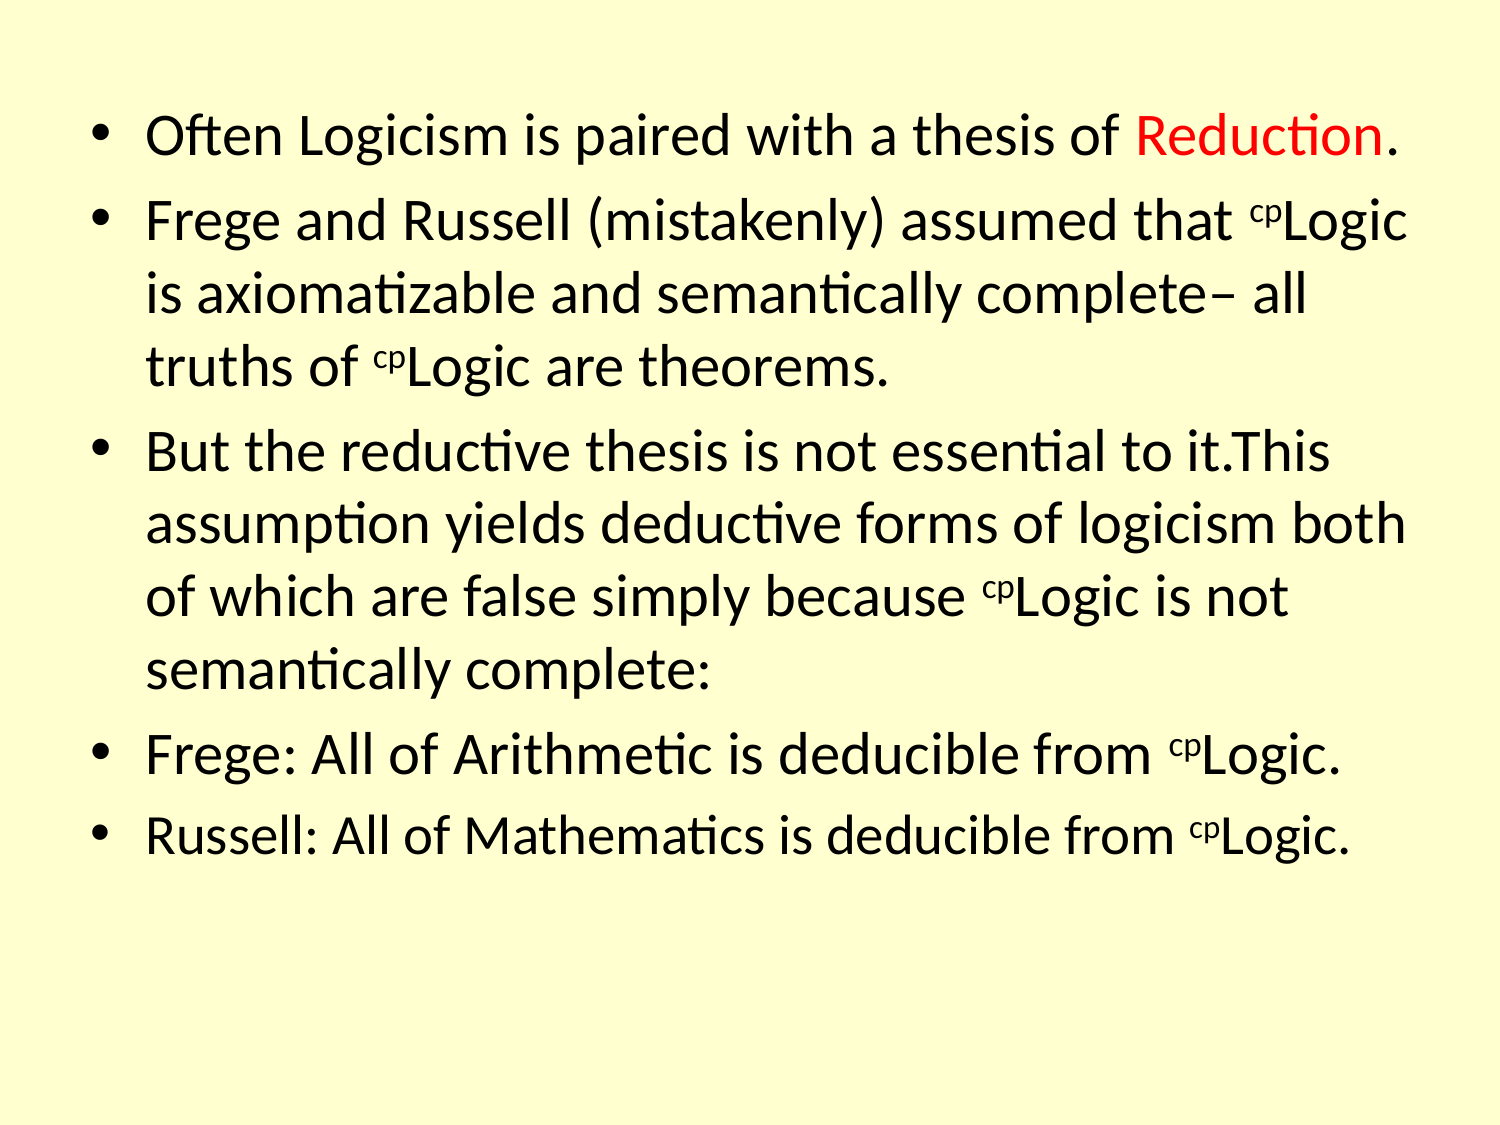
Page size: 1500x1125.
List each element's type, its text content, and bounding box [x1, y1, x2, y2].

list Often Logicism is paired with a thesis of Reduction. Frege and Russell (mistakenly) assumed that cpLogic is axiomatizable and semantically complete– all truths of cpLogic are theorems. But the reductive thesis is not essential to it.This assumption yields deductive forms of logicism both of which are false simply because cpLogic is not semantically complete: Frege: All of Arithmetic is deducible from cpLogic. Russell: All of Mathematics is deducible from cpLogic. [75, 87, 1425, 1005]
